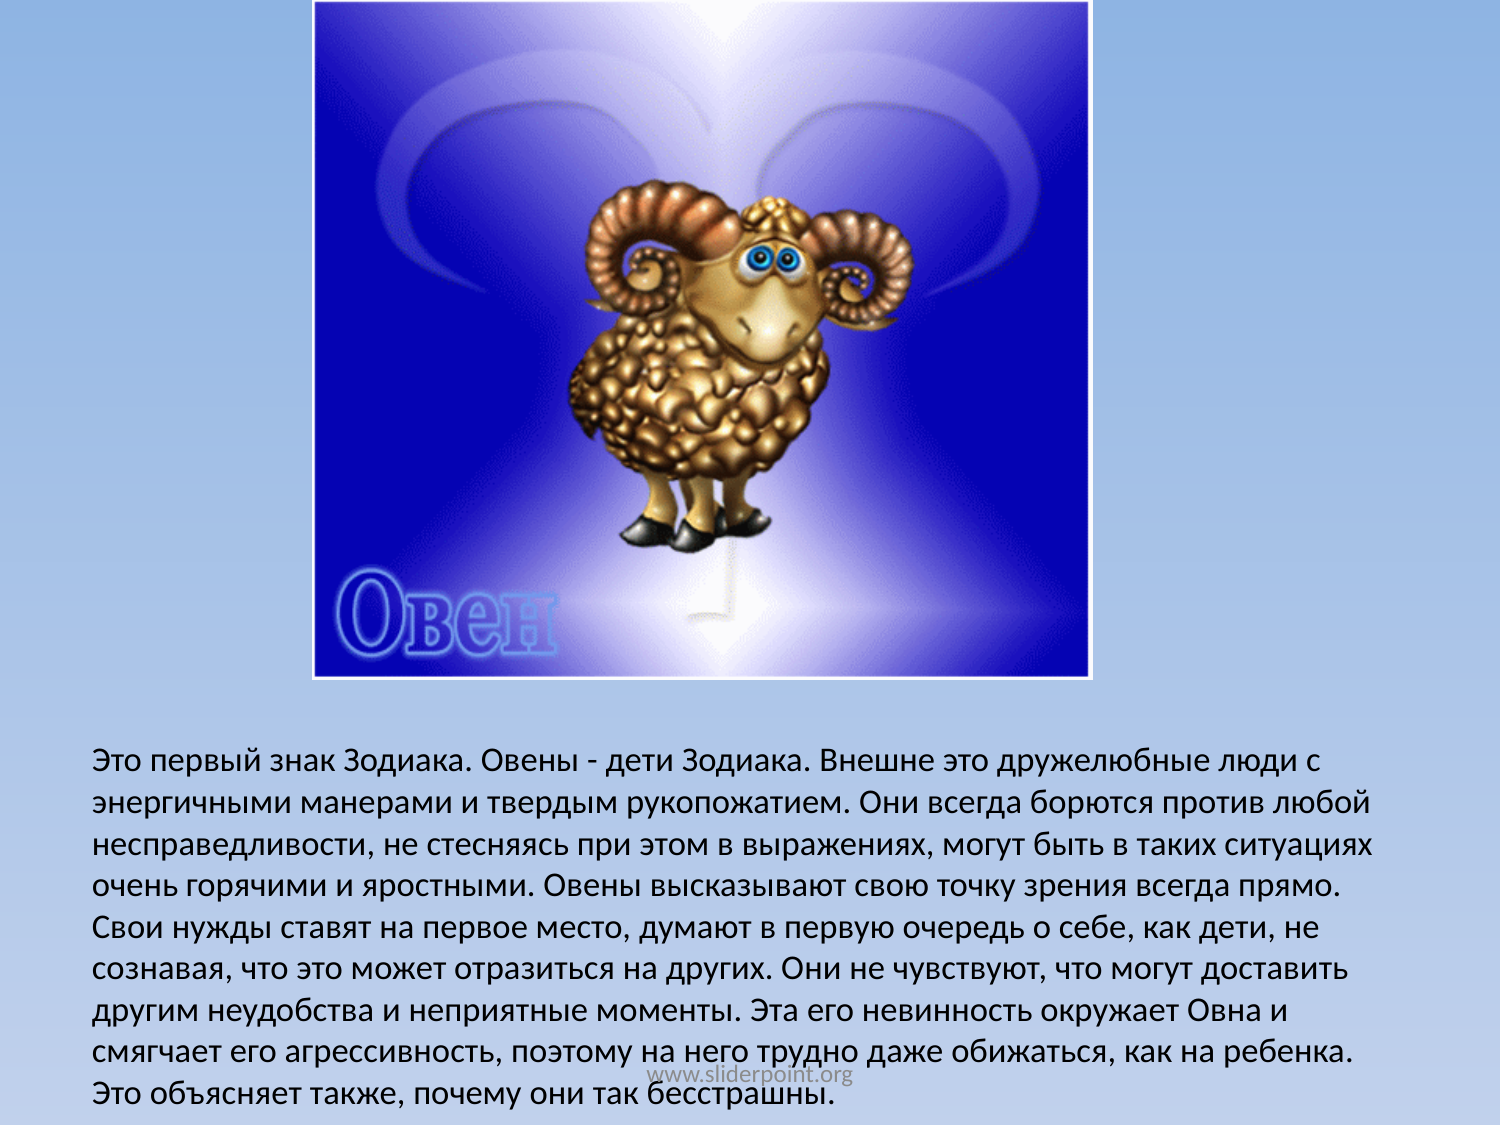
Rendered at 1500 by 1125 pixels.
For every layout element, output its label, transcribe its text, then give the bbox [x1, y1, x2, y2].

list Это первый знак Зодиака. Овены - дети Зодиака. Внешне это дружелюбные люди с энергичными манерами и твердым рукопожатием. Они всегда борются против любой несправедливости, не стесняясь при этом в выражениях, могут быть в таких ситуациях очень горячими и яростными. Овены высказывают свою точку зрения всегда прямо. Свои нужды ставят на первое место, думают в первую очередь о себе, как дети, не сознавая, что это может отразиться на других. Они не чувствуют, что могут доставить другим неудобства и неприятные моменты. Эта его невинность окружает Овна и смягчает его агрессивность, поэтому на него трудно даже обижаться, как на ребенка. Это объясняет также, почему они так бесстрашны. [76, 729, 1428, 1125]
footer www.sliderpoint.org [512, 1042, 988, 1103]
picture [312, 0, 1093, 681]
